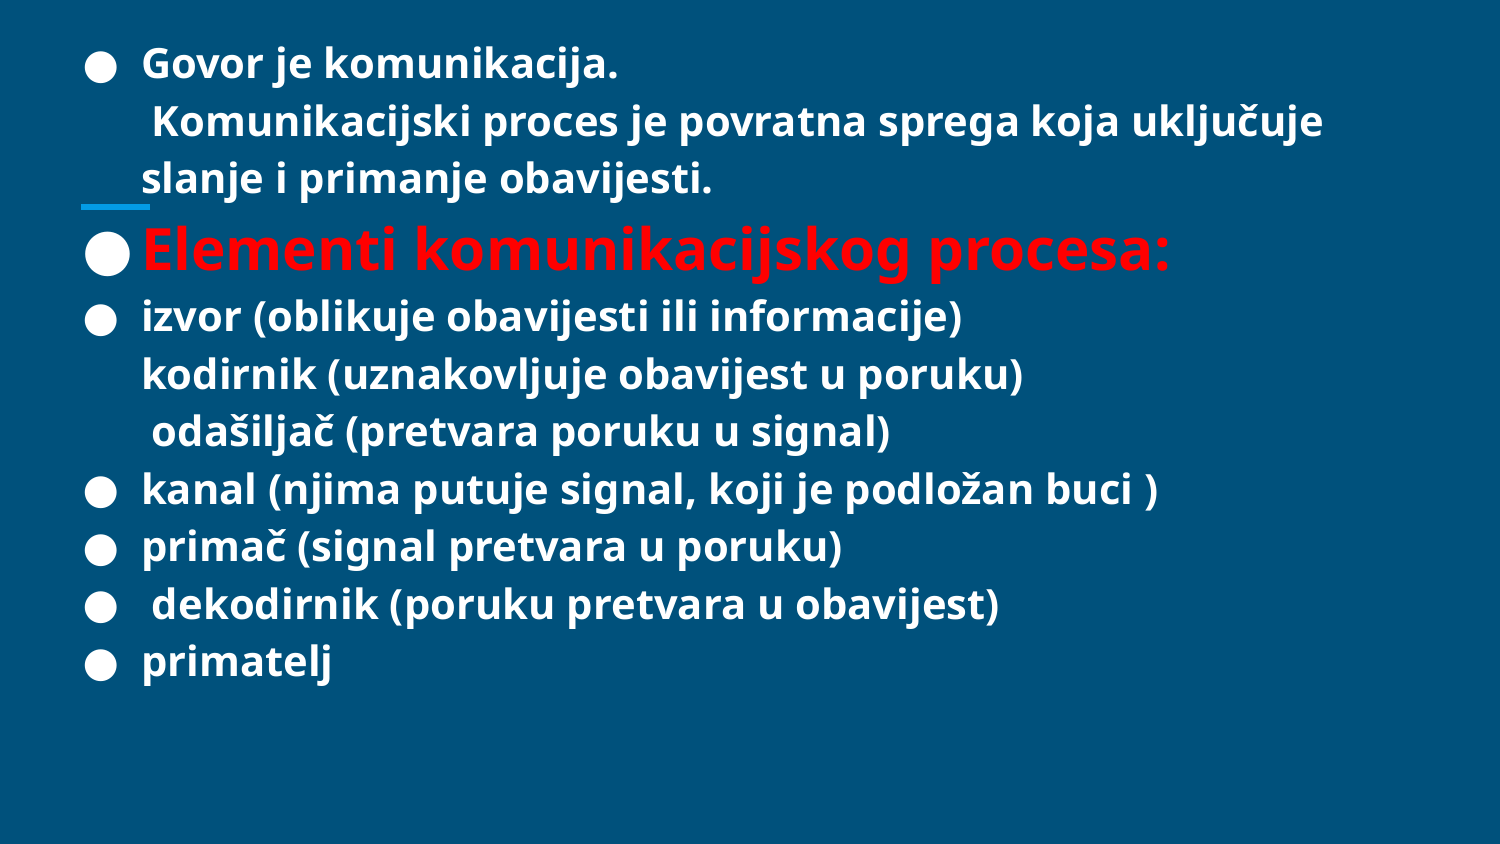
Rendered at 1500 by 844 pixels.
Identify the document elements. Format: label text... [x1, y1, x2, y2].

list Govor je komunikacija. Komunikacijski proces je povratna sprega koja uključuje slanje i primanje obavijesti. Elementi komunikacijskog procesa: izvor (oblikuje obavijesti ili informacije) kodirnik (uznakovljuje obavijest u poruku) odašiljač (pretvara poruku u signal) kanal (njima putuje signal, koji je podložan buci ) primač (signal pretvara u poruku) dekodirnik (poruku pretvara u obavijest) primatelj [51, 14, 1449, 750]
